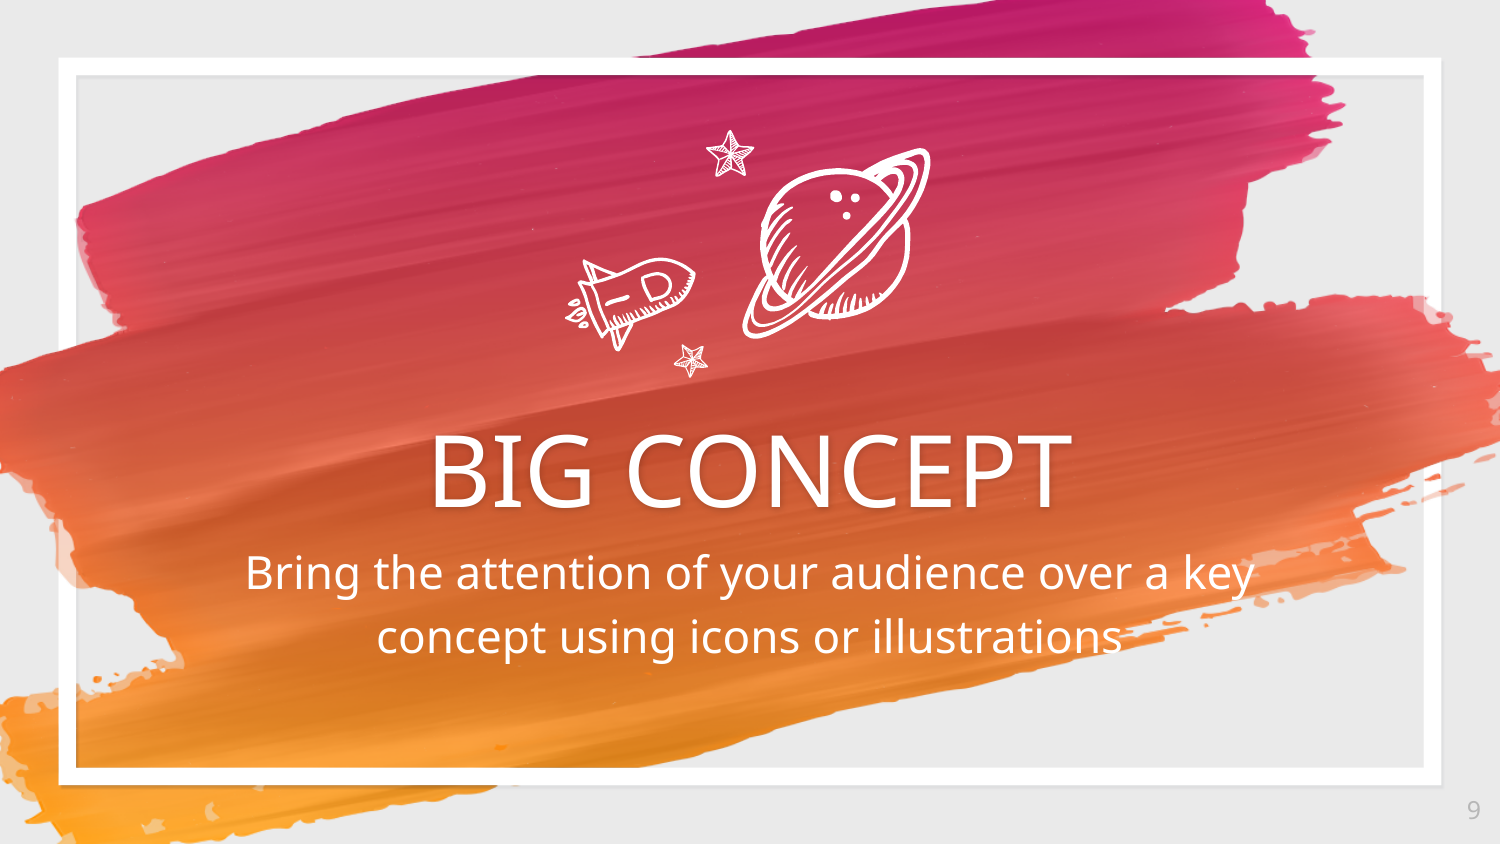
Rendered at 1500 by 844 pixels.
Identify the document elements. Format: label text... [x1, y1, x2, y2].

picture [0, 0, 1500, 844]
text_box [673, 344, 708, 378]
text_box [565, 257, 696, 352]
text_box [706, 129, 755, 177]
text_box [742, 148, 931, 339]
title BIG CONCEPT [241, 372, 1259, 534]
slide_number 9 [1391, 779, 1482, 844]
subtitle Bring the attention of your audience over a key concept using icons or illustrations [241, 534, 1259, 664]
